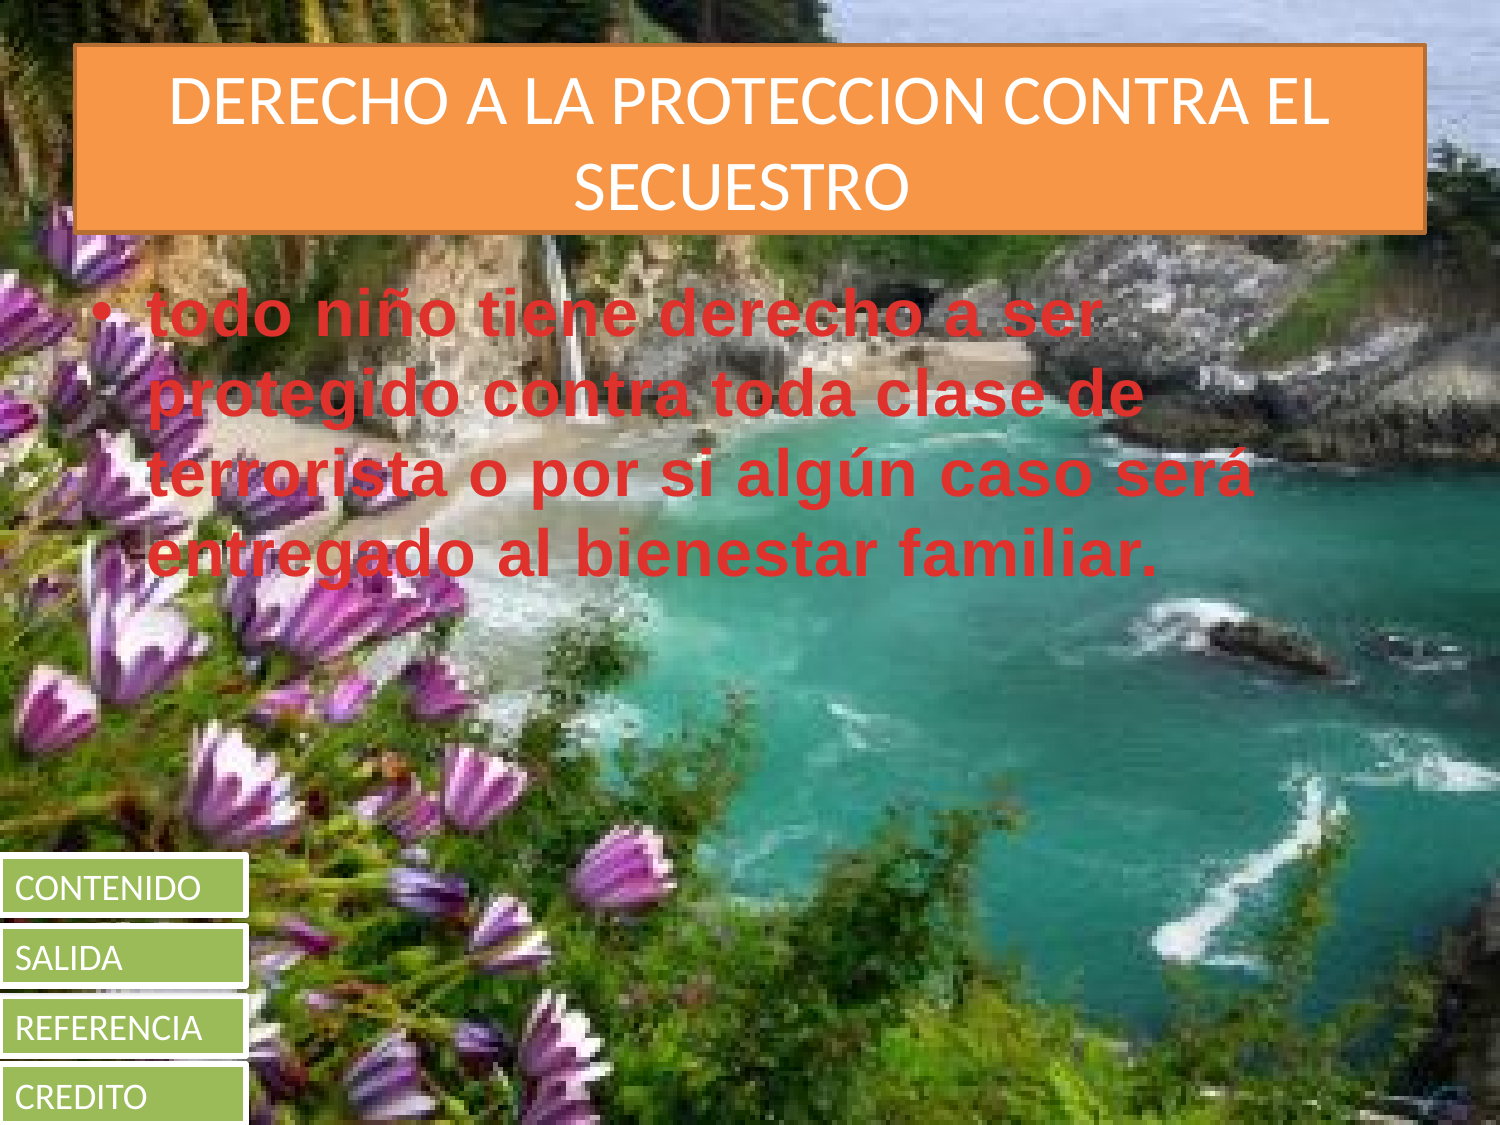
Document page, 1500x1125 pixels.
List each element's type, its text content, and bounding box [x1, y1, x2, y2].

picture [0, 989, 75, 993]
title DERECHO A LA PROTECCION CONTRA EL SECUESTRO [73, 43, 1427, 235]
text_box CREDITO [0, 1061, 249, 1125]
text_box SALIDA [0, 923, 249, 989]
picture [0, 0, 1500, 1125]
text_box CONTENIDO [0, 852, 249, 918]
text_box REFERENCIA [0, 994, 249, 1059]
list todo niño tiene derecho a ser protegido contra toda clase de terrorista o por si algún caso será entregado al bienestar familiar. [75, 262, 1425, 1005]
picture [0, 918, 75, 923]
